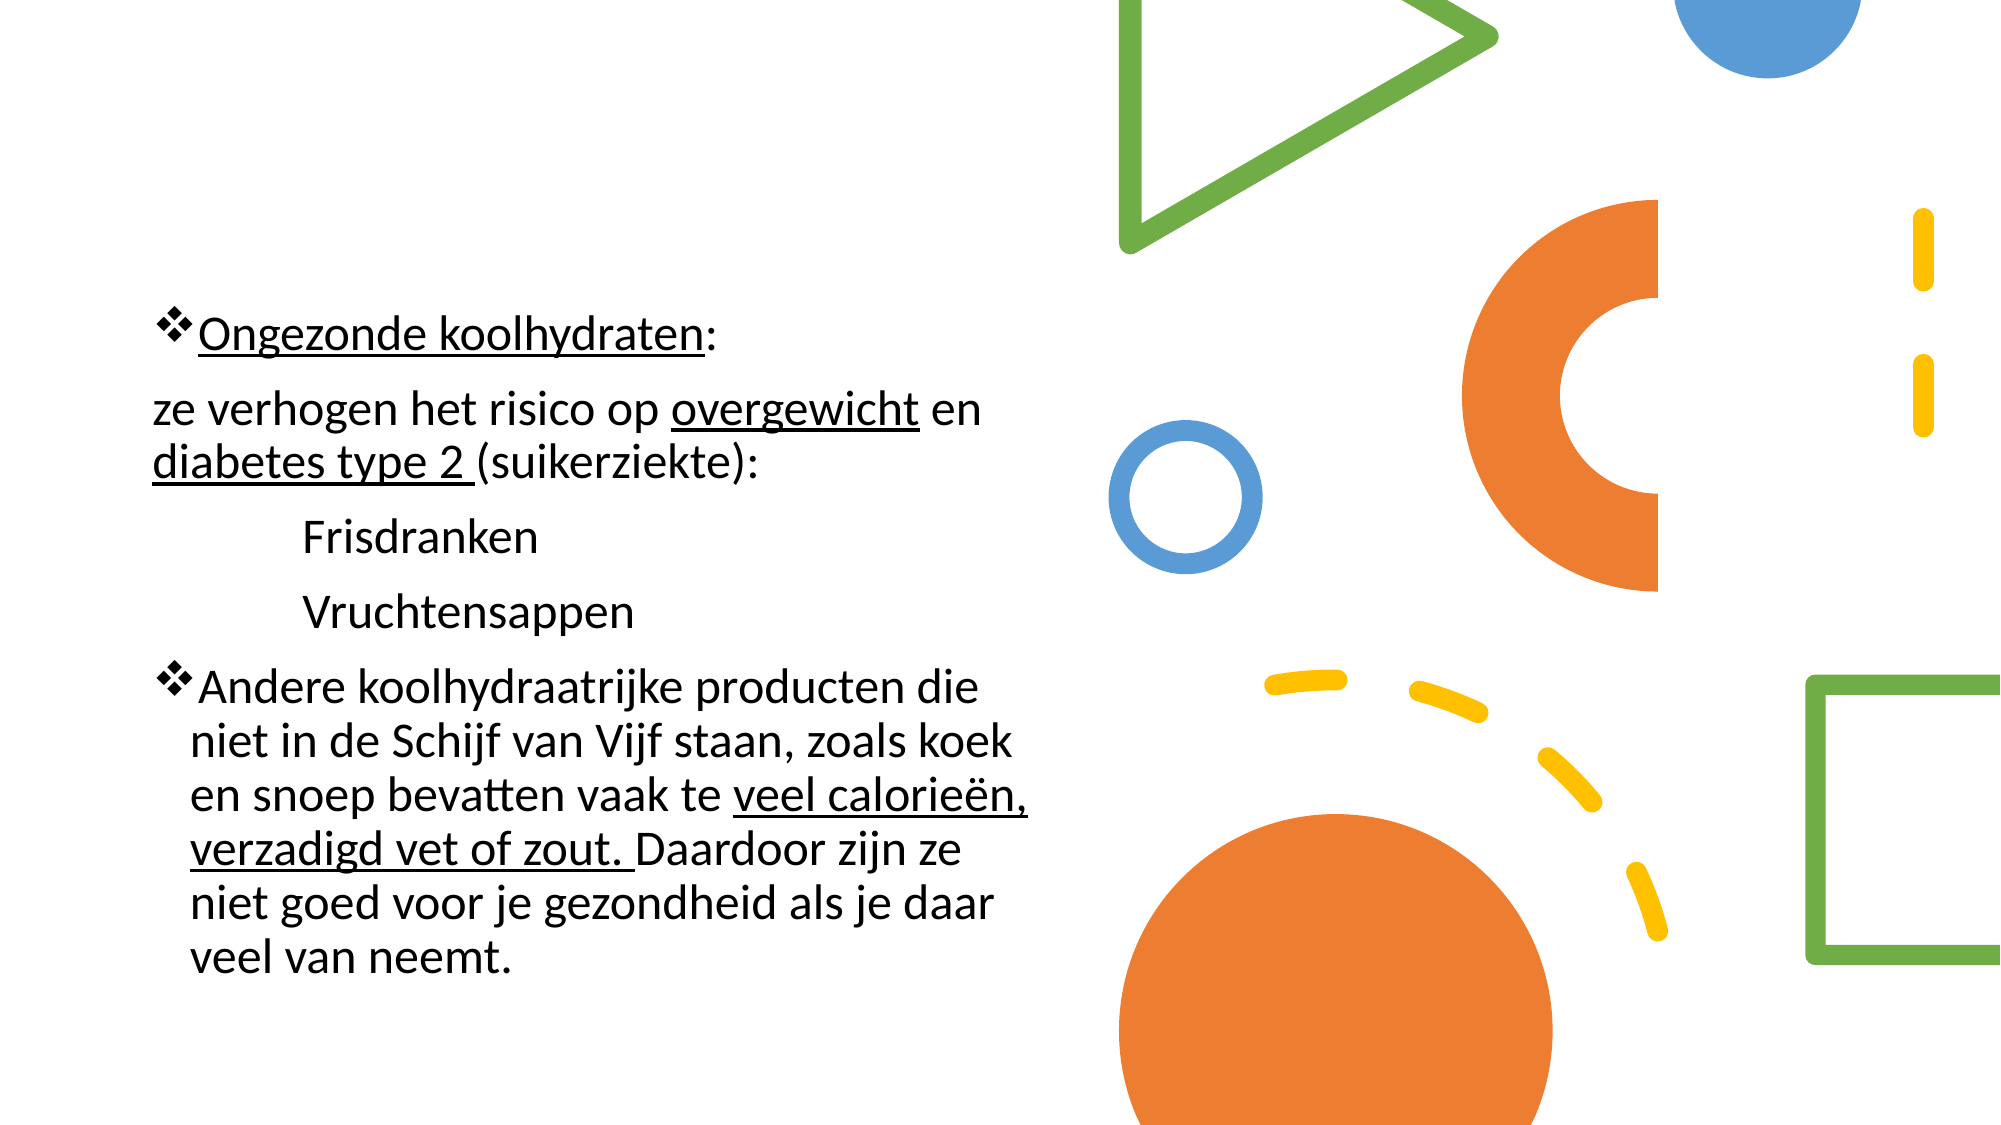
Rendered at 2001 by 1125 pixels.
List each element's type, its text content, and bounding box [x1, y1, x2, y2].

text_box [0, 0, 2000, 1125]
list Ongezonde koolhydraten: ze verhogen het risico op overgewicht en diabetes type 2 (suikerziekte): Frisdranken Vruchtensappen Andere koolhydraatrijke producten die niet in de Schijf van Vijf staan, zoals koek en snoep bevatten vaak te veel calorieën, verzadigd vet of zout. Daardoor zijn ze niet goed voor je gezondheid als je daar veel van neemt. [137, 299, 1050, 1014]
text_box [1117, 813, 1554, 1125]
text_box [1805, 674, 2000, 966]
text_box [1460, 198, 1659, 593]
text_box [1118, 0, 1499, 255]
text_box [1117, 429, 1254, 565]
text_box [1274, 679, 1664, 977]
text_box [1673, 0, 1862, 80]
